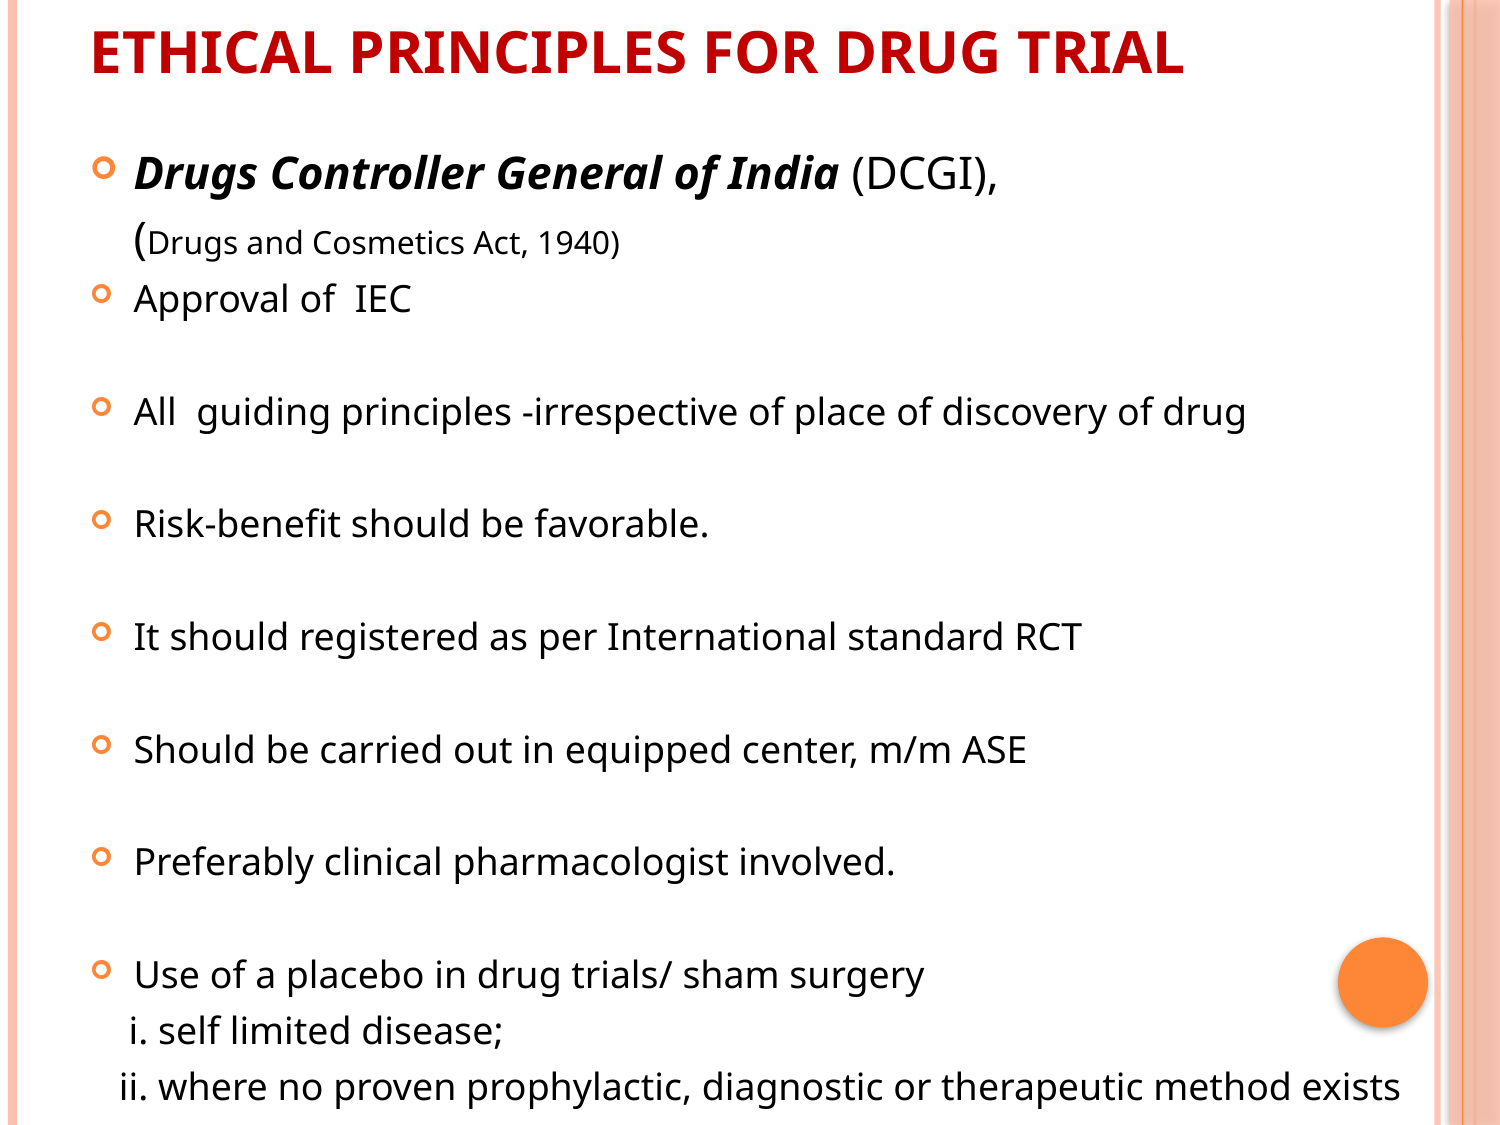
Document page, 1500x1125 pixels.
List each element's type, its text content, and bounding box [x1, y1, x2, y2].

title Ethical principles for drug trial [75, 45, 1300, 137]
list Drugs Controller General of India (DCGI), (Drugs and Cosmetics Act, 1940) Approval of IEC All guiding principles -irrespective of place of discovery of drug Risk-benefit should be favorable. It should registered as per International standard RCT Should be carried out in equipped center, m/m ASE Preferably clinical pharmacologist involved. Use of a placebo in drug trials/ sham surgery i. self limited disease; ii. where no proven prophylactic, diagnostic or therapeutic method exists [75, 137, 1463, 1125]
